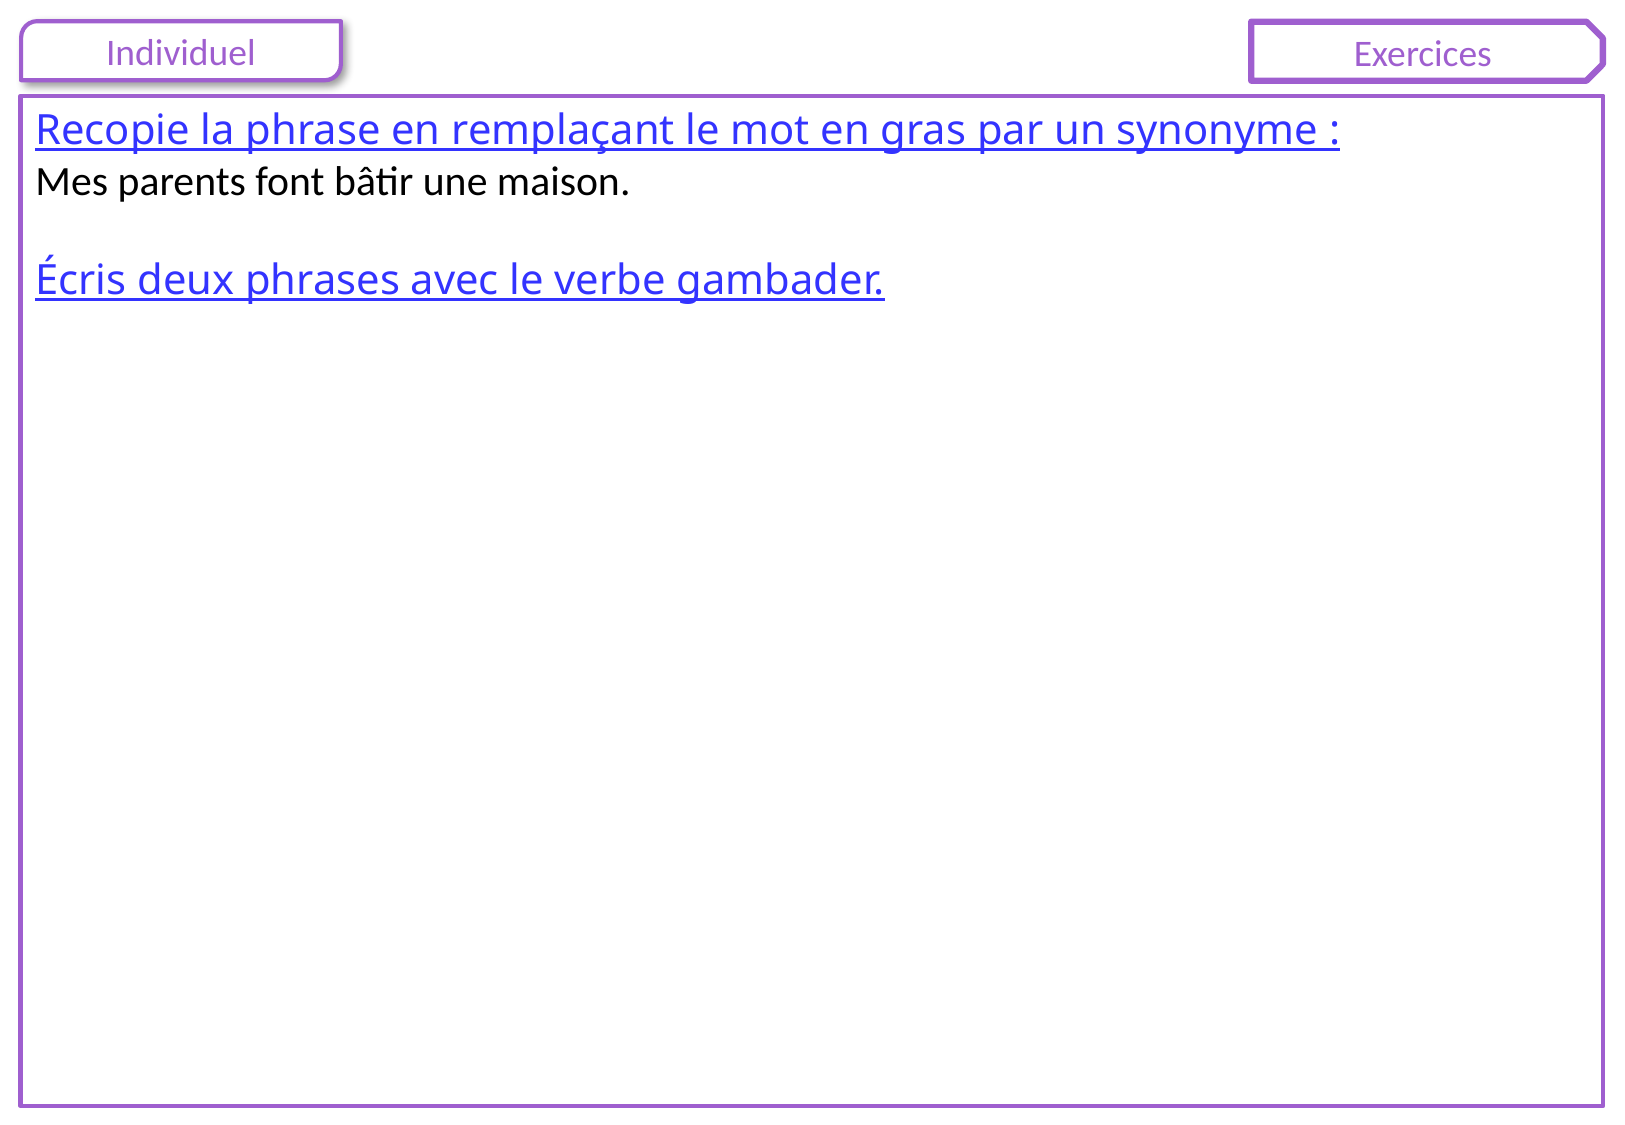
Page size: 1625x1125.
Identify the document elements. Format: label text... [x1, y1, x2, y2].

list Recopie la phrase en remplaçant le mot en gras par un synonyme : Mes parents font bâtir une maison. Écris deux phrases avec le verbe gambader. [18, 94, 1605, 1108]
